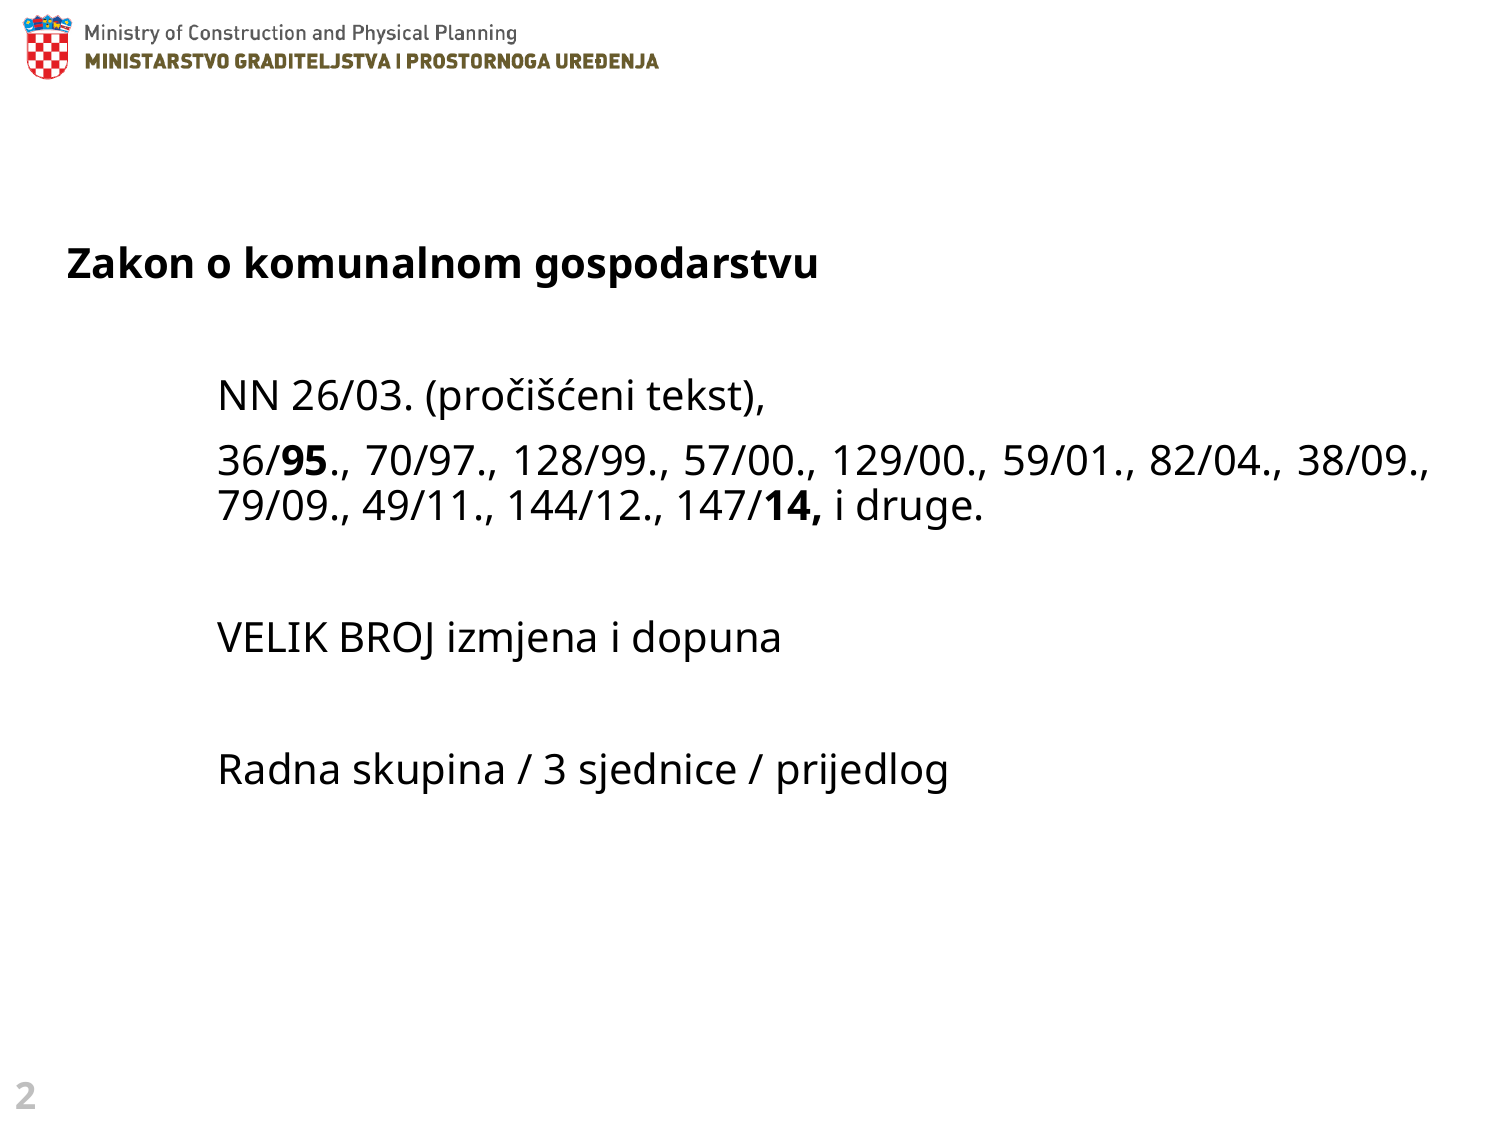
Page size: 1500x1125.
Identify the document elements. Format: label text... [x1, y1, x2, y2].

picture [0, 0, 689, 100]
text_box 2 [0, 1064, 184, 1125]
list Zakon o komunalnom gospodarstvu NN 26/03. (pročišćeni tekst), 36/95., 70/97., 128/99., 57/00., 129/00., 59/01., 82/04., 38/09., 79/09., 49/11., 144/12., 147/14, i druge. VELIK BROJ izmjena i dopuna Radna skupina / 3 sjednice / prijedlog [52, 234, 1448, 942]
